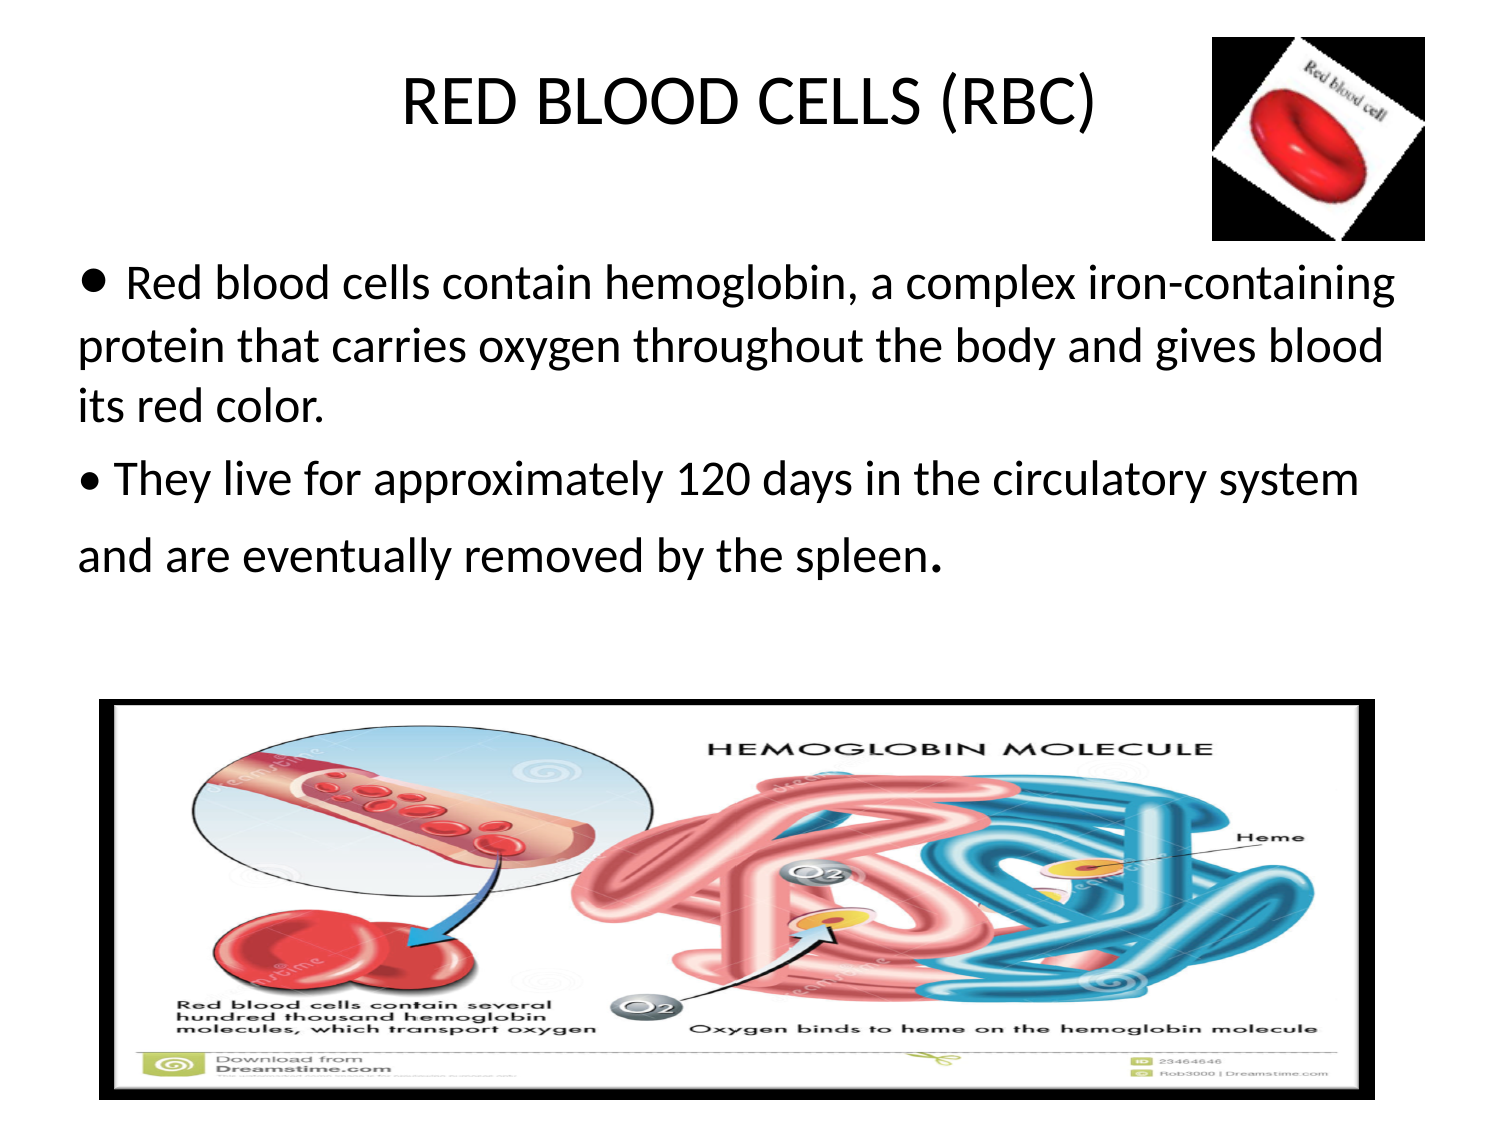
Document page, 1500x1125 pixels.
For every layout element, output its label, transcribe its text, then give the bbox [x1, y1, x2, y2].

picture [1212, 37, 1426, 241]
list • Red blood cells contain hemoglobin, a complex iron-containing protein that carries oxygen throughout the body and gives blood its red color. • They live for approximately 120 days in the circulatory system and are eventually removed by the spleen. [62, 224, 1413, 968]
title RED BLOOD CELLS (RBC) [75, 45, 1207, 224]
picture [99, 699, 1375, 1101]
